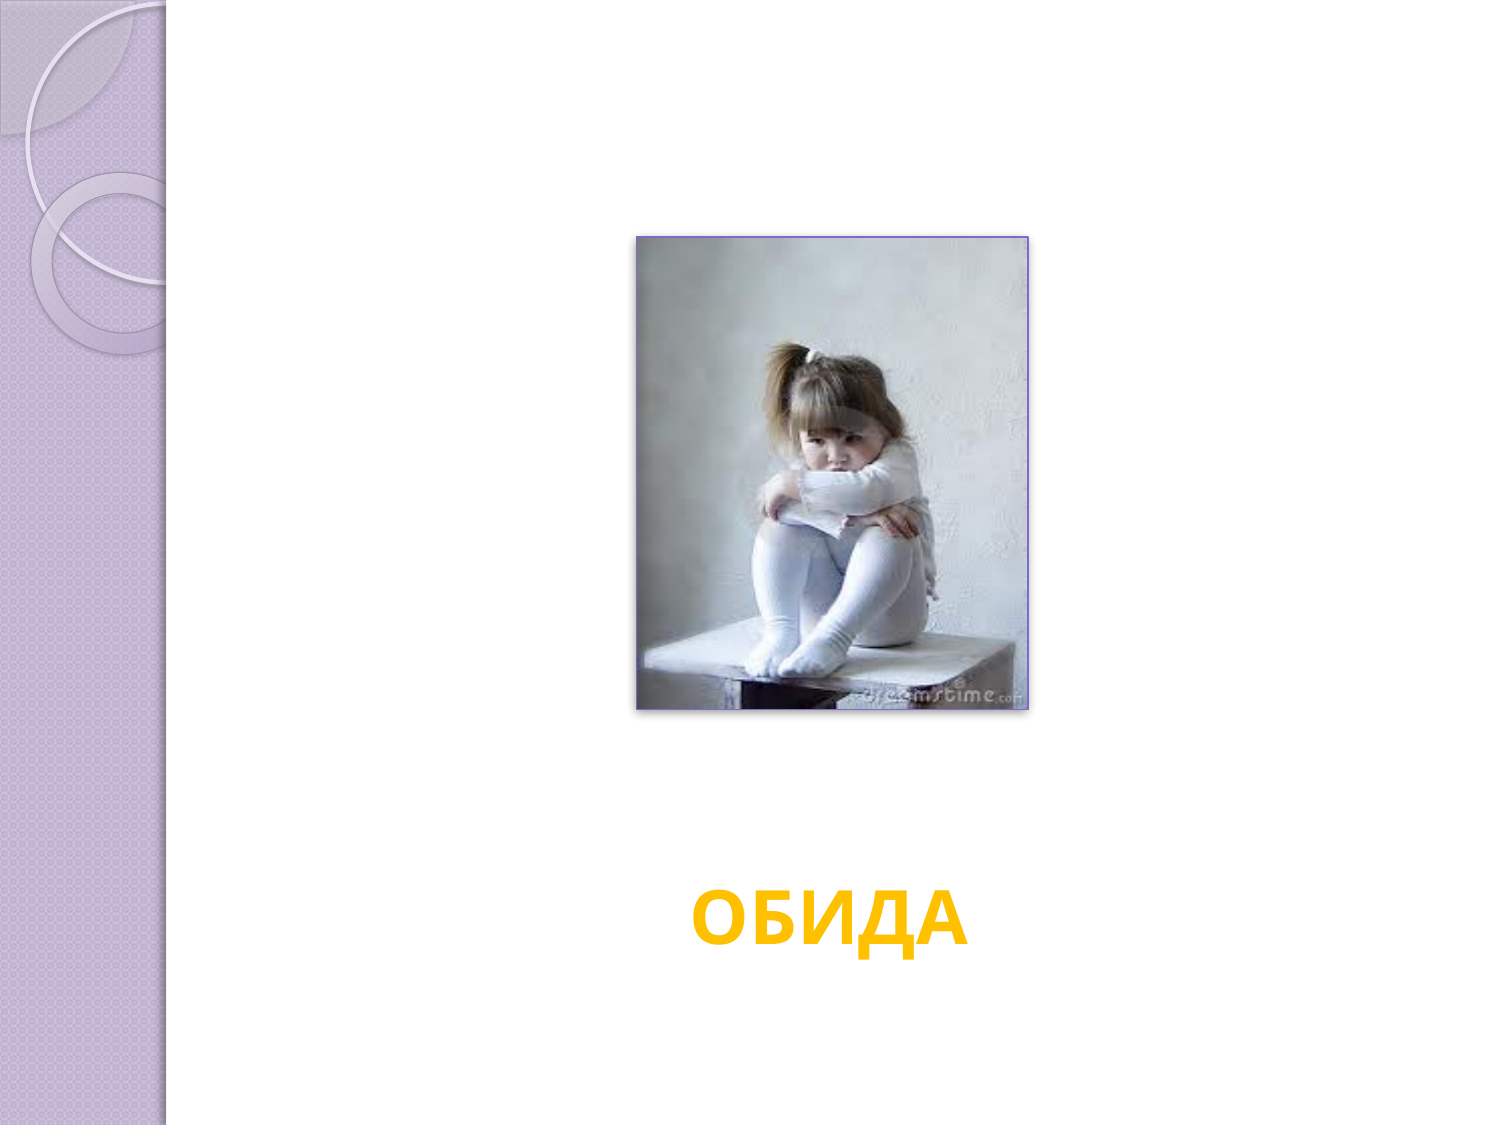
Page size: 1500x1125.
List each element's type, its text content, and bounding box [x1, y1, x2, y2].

text_box ОБИДА [674, 862, 1237, 968]
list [637, 237, 1028, 709]
